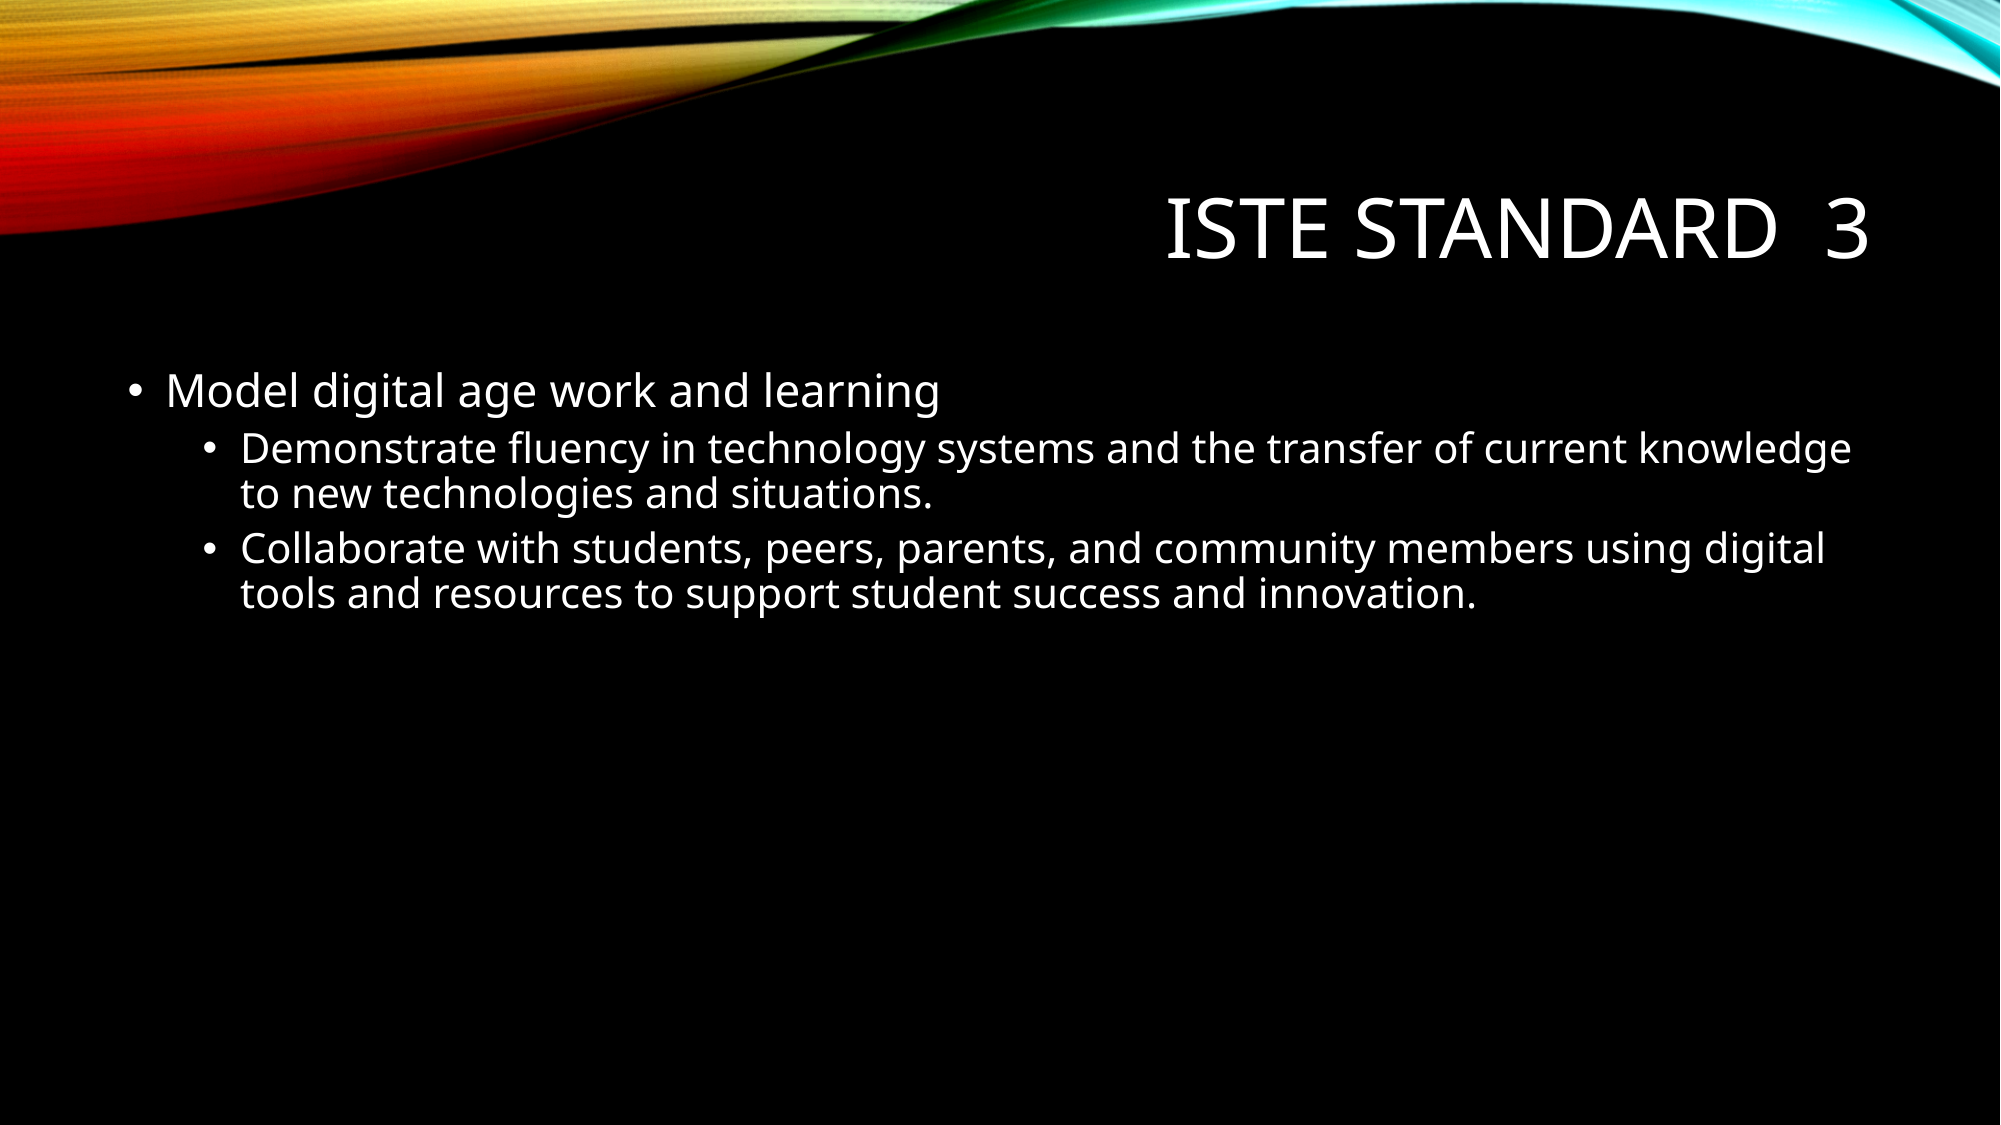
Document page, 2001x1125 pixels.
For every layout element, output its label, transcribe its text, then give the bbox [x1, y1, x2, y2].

list Model digital age work and learning Demonstrate fluency in technology systems and the transfer of current knowledge to new technologies and situations. Collaborate with students, peers, parents, and community members using digital tools and resources to support student success and innovation. [112, 360, 1888, 1021]
picture [0, 0, 2000, 237]
title ISTE Standard 3 [474, 125, 1888, 338]
